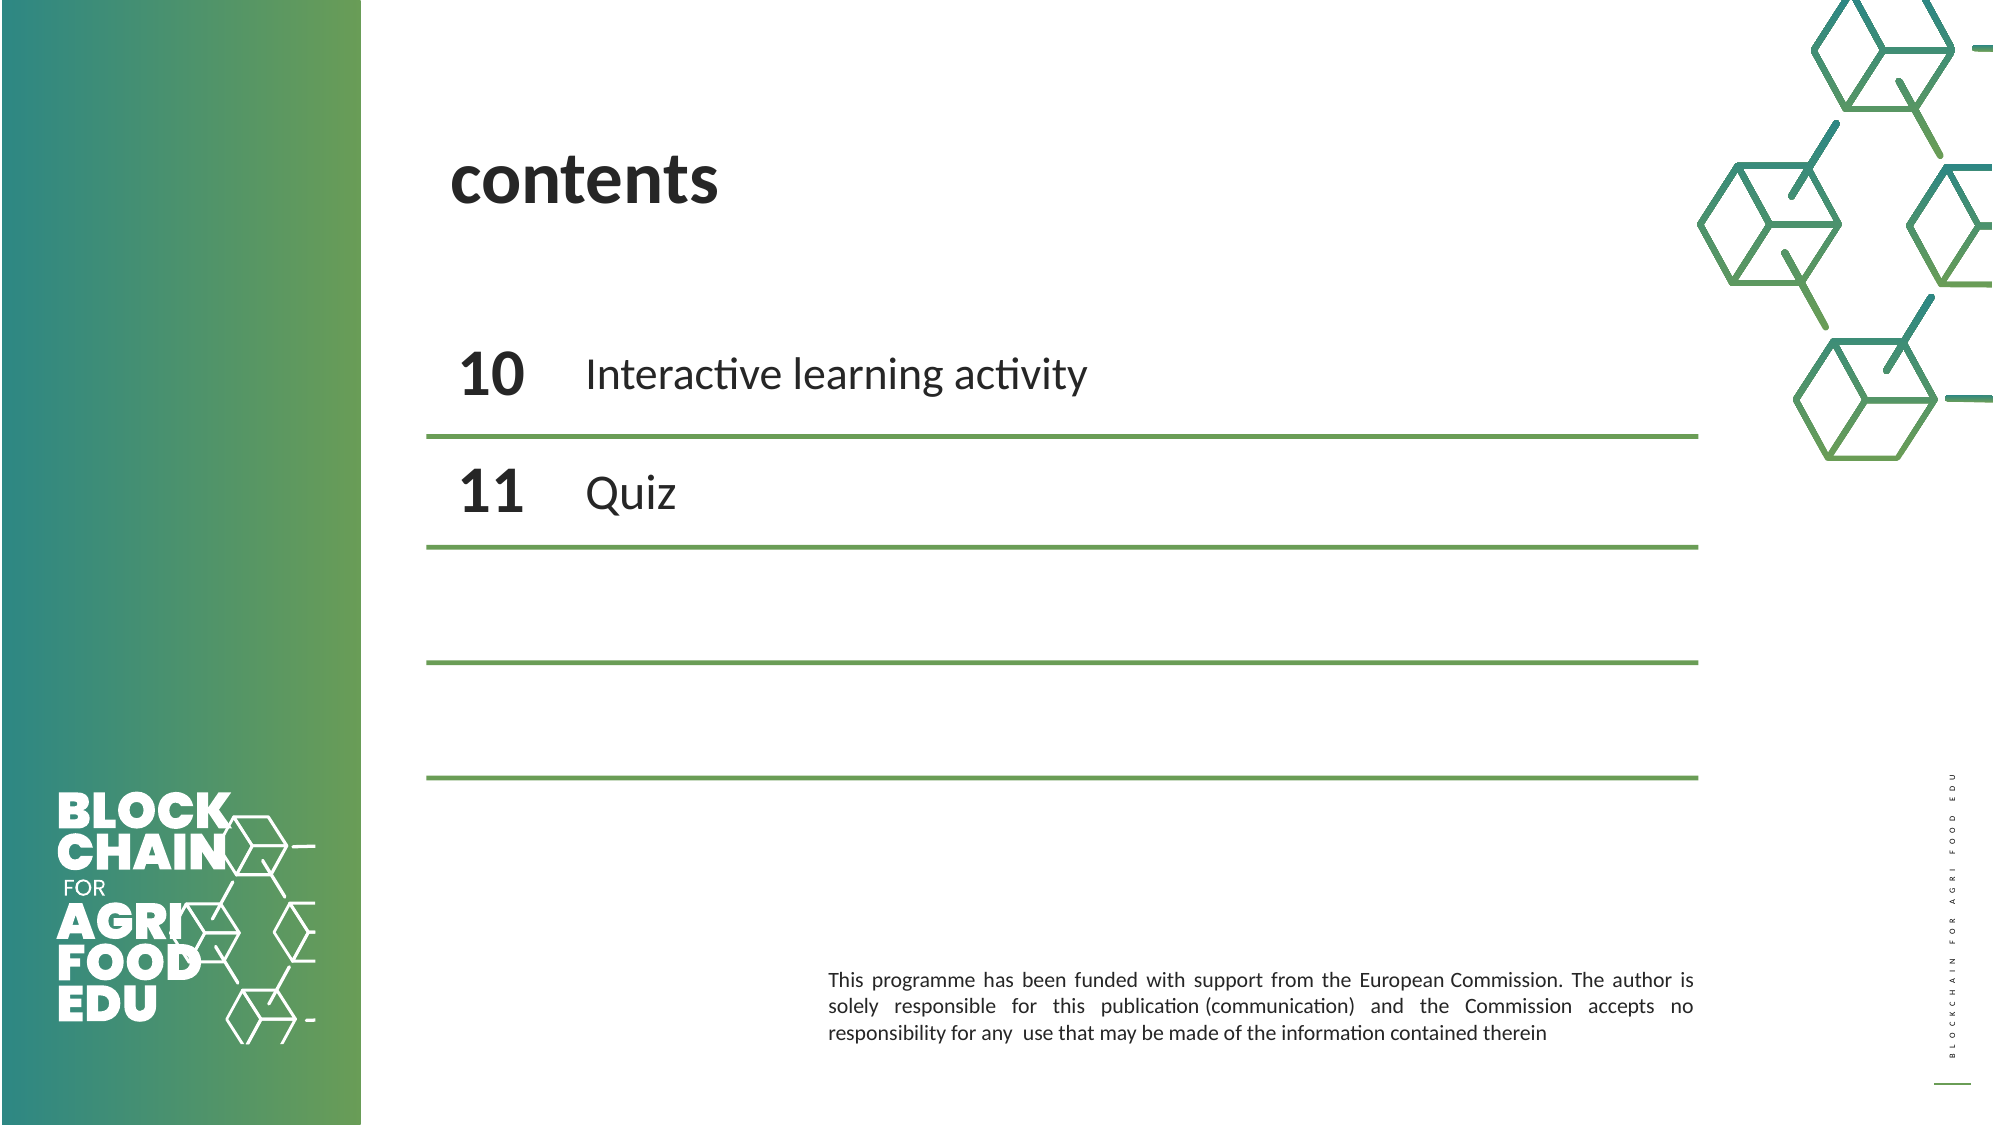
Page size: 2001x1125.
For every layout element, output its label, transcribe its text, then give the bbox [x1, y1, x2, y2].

list contents [435, 120, 1263, 239]
list 10 [433, 317, 549, 431]
list Interactive learning activity [570, 317, 1699, 431]
list 11 [433, 434, 549, 548]
list Quiz [570, 510, 1699, 548]
